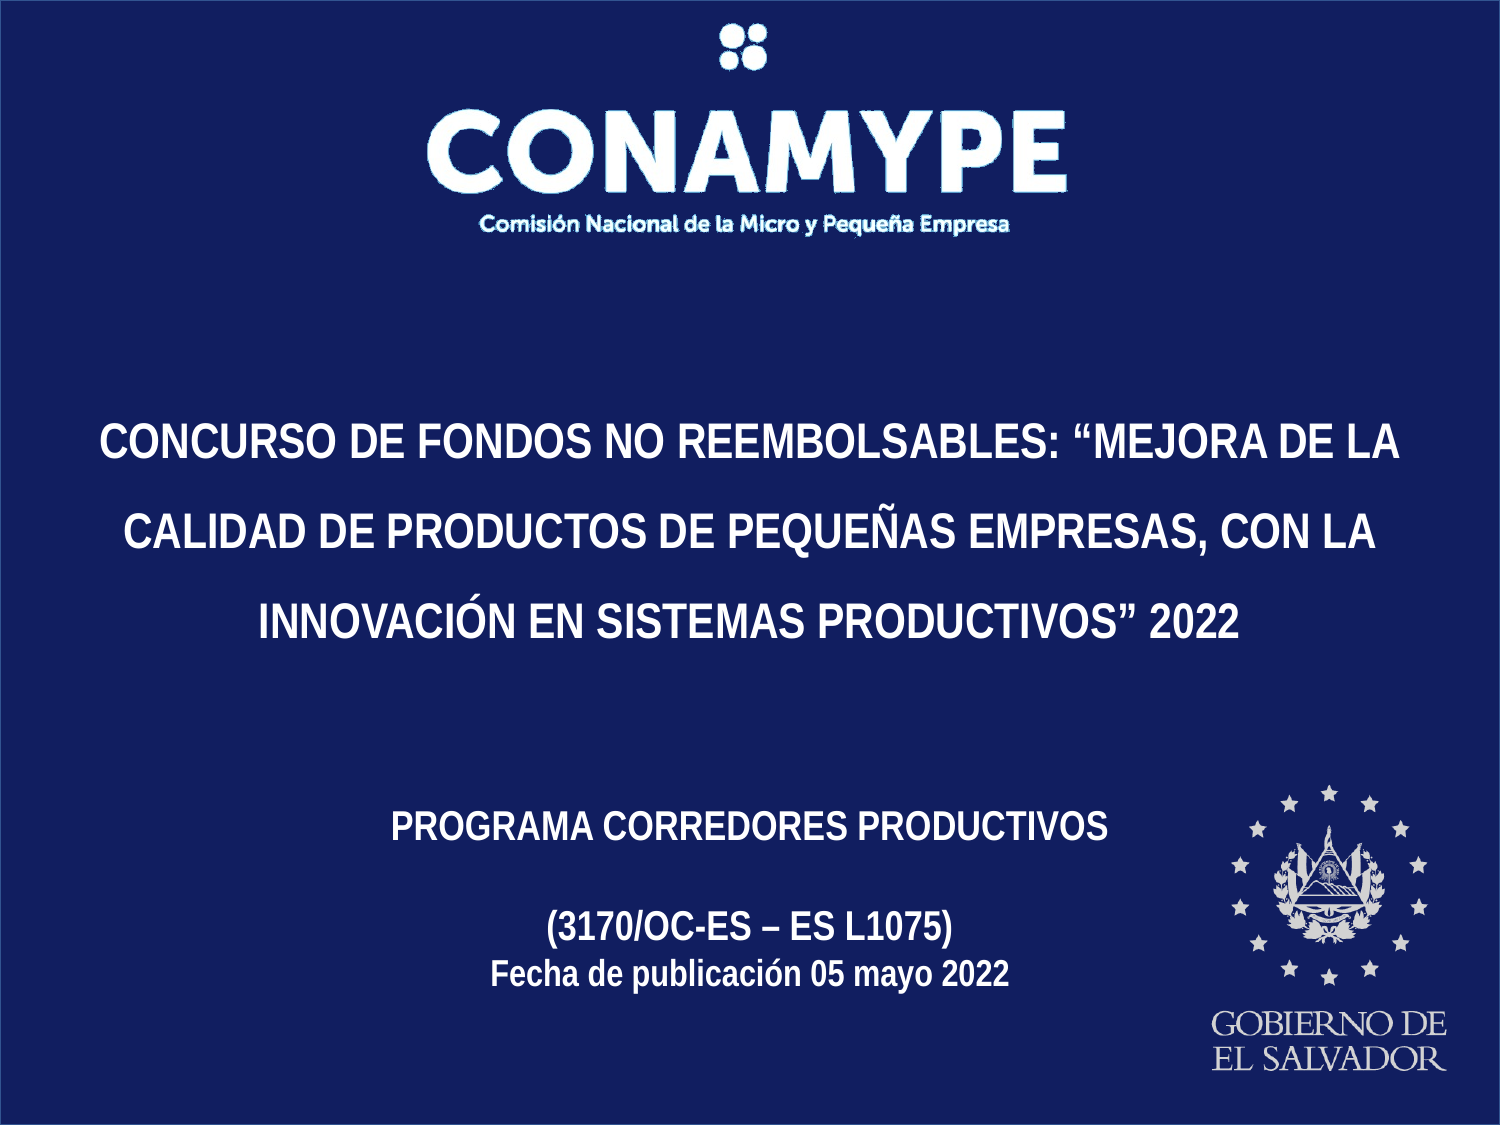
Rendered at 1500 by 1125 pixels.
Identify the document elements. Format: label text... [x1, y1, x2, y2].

picture [1201, 776, 1457, 1078]
text_box CONCURSO DE FONDOS NO REEMBOLSABLES: “MEJORA DE LA CALIDAD DE PRODUCTOS DE PEQUEÑAS EMPRESAS, CON LA INNOVACIÓN EN SISTEMAS PRODUCTIVOS” 2022 PROGRAMA CORREDORES PRODUCTIVOS (3170/OC-ES – ES L1075) Fecha de publicación 05 mayo 2022 [0, 0, 1500, 1125]
picture [407, 0, 1093, 258]
